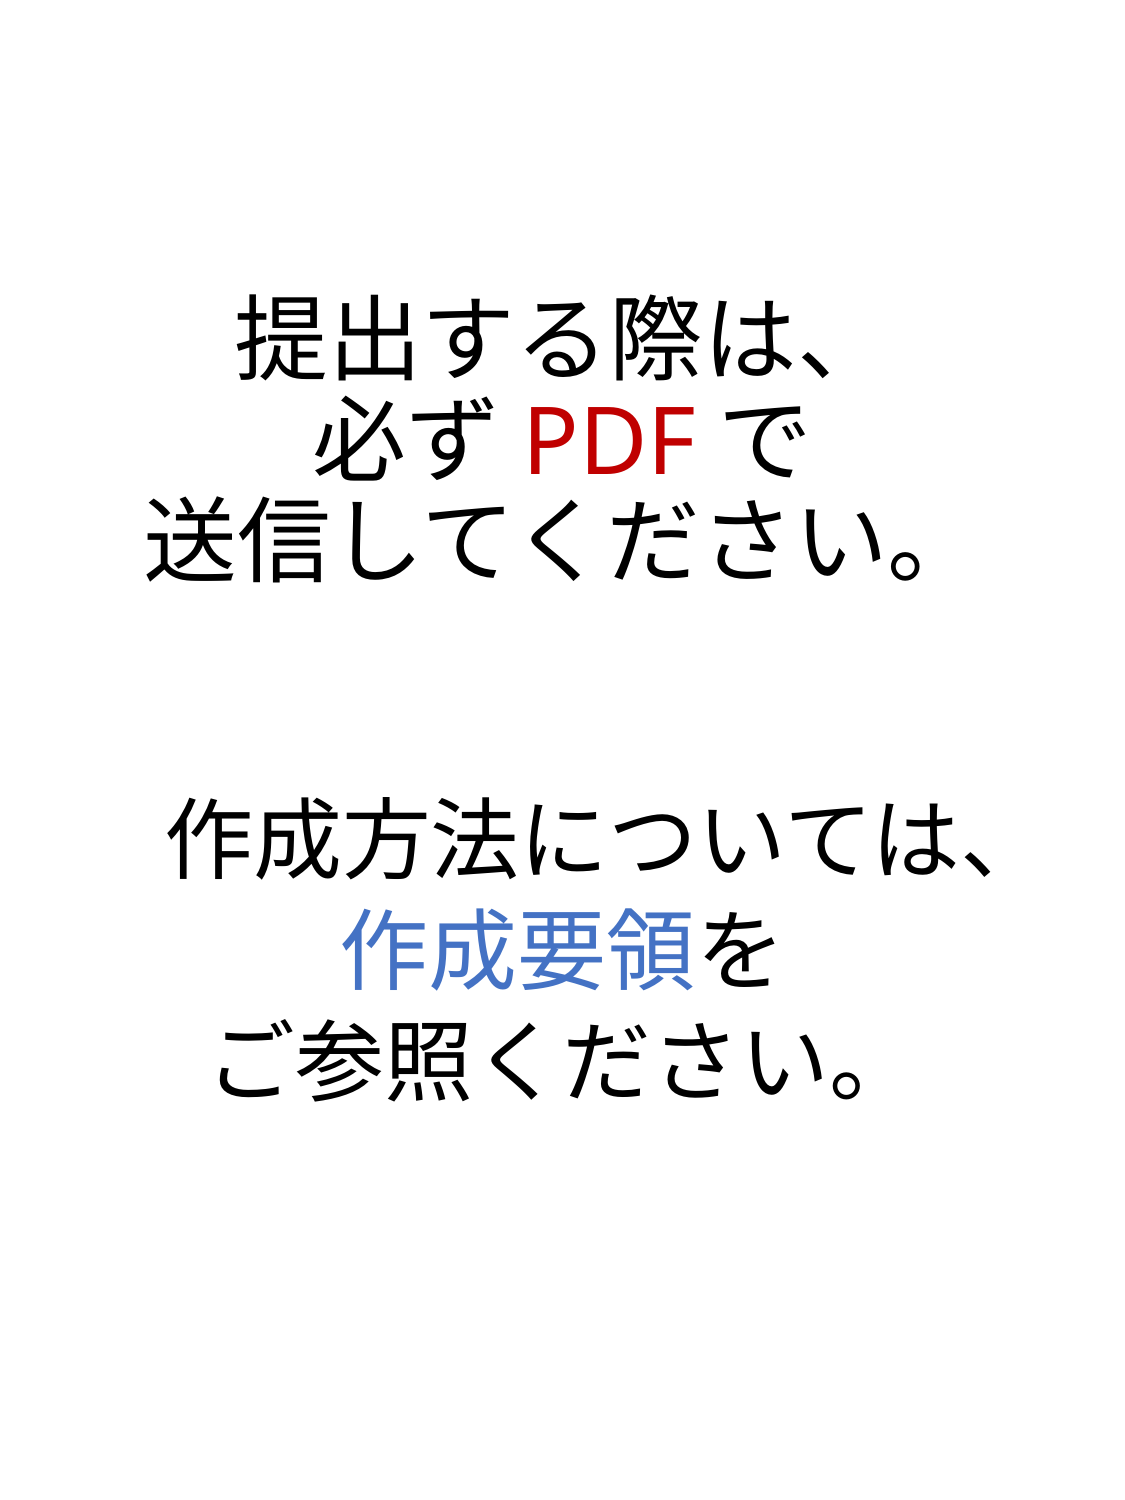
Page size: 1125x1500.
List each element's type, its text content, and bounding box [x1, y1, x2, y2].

subtitle 作成方法については、 作成要領を ご参照ください。 [140, 787, 985, 1150]
title 提出する際は、 必ずPDFで 送信してください。 [84, 81, 1041, 604]
